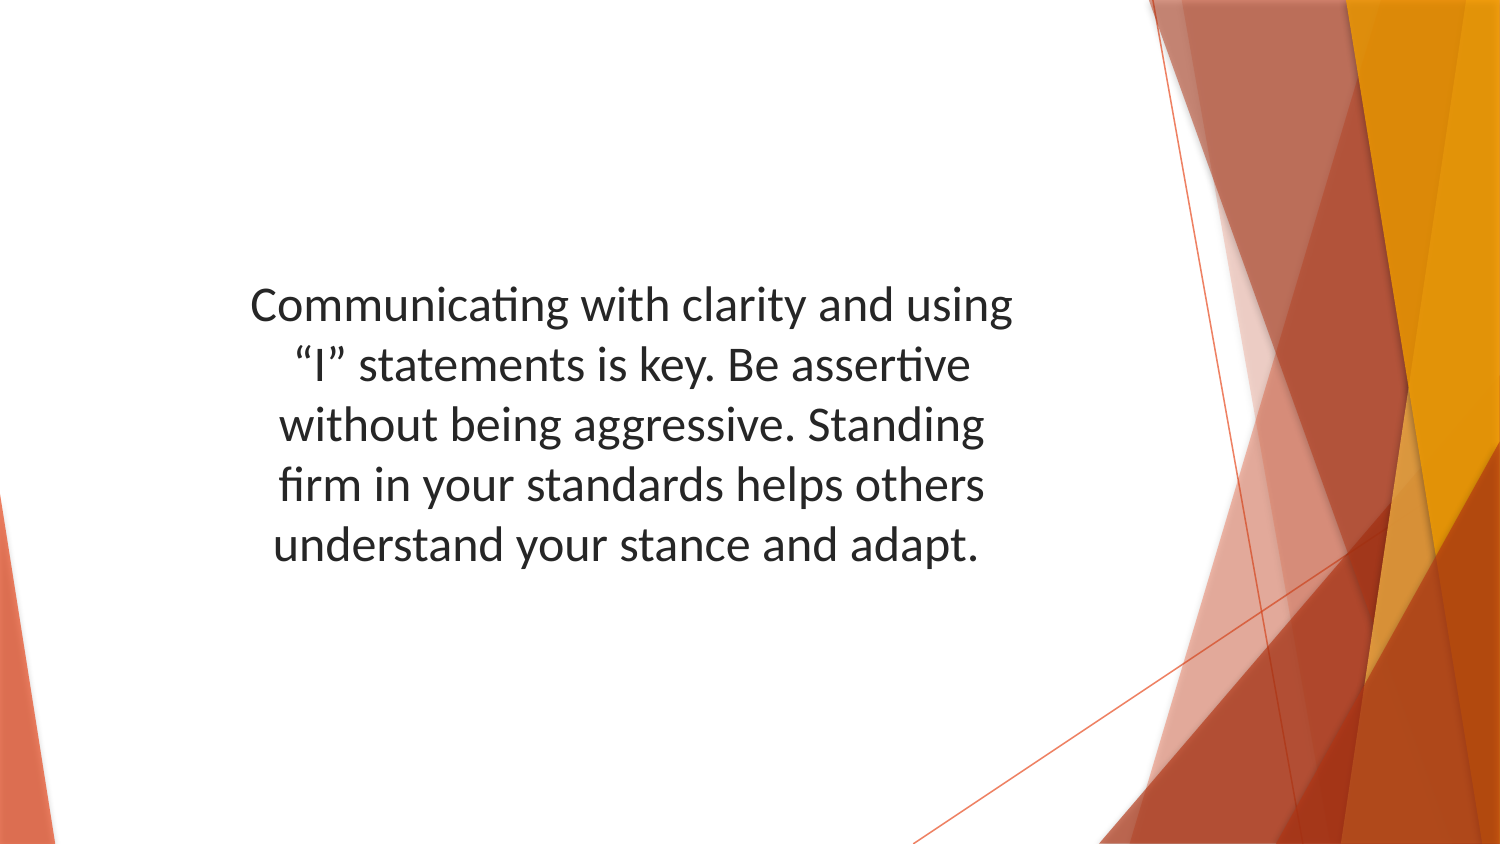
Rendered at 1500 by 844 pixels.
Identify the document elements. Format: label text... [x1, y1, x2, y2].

list Communicating with clarity and using “I” statements is key. Be assertive without being aggressive. Standing firm in your standards helps others understand your stance and adapt. [218, 197, 1046, 647]
